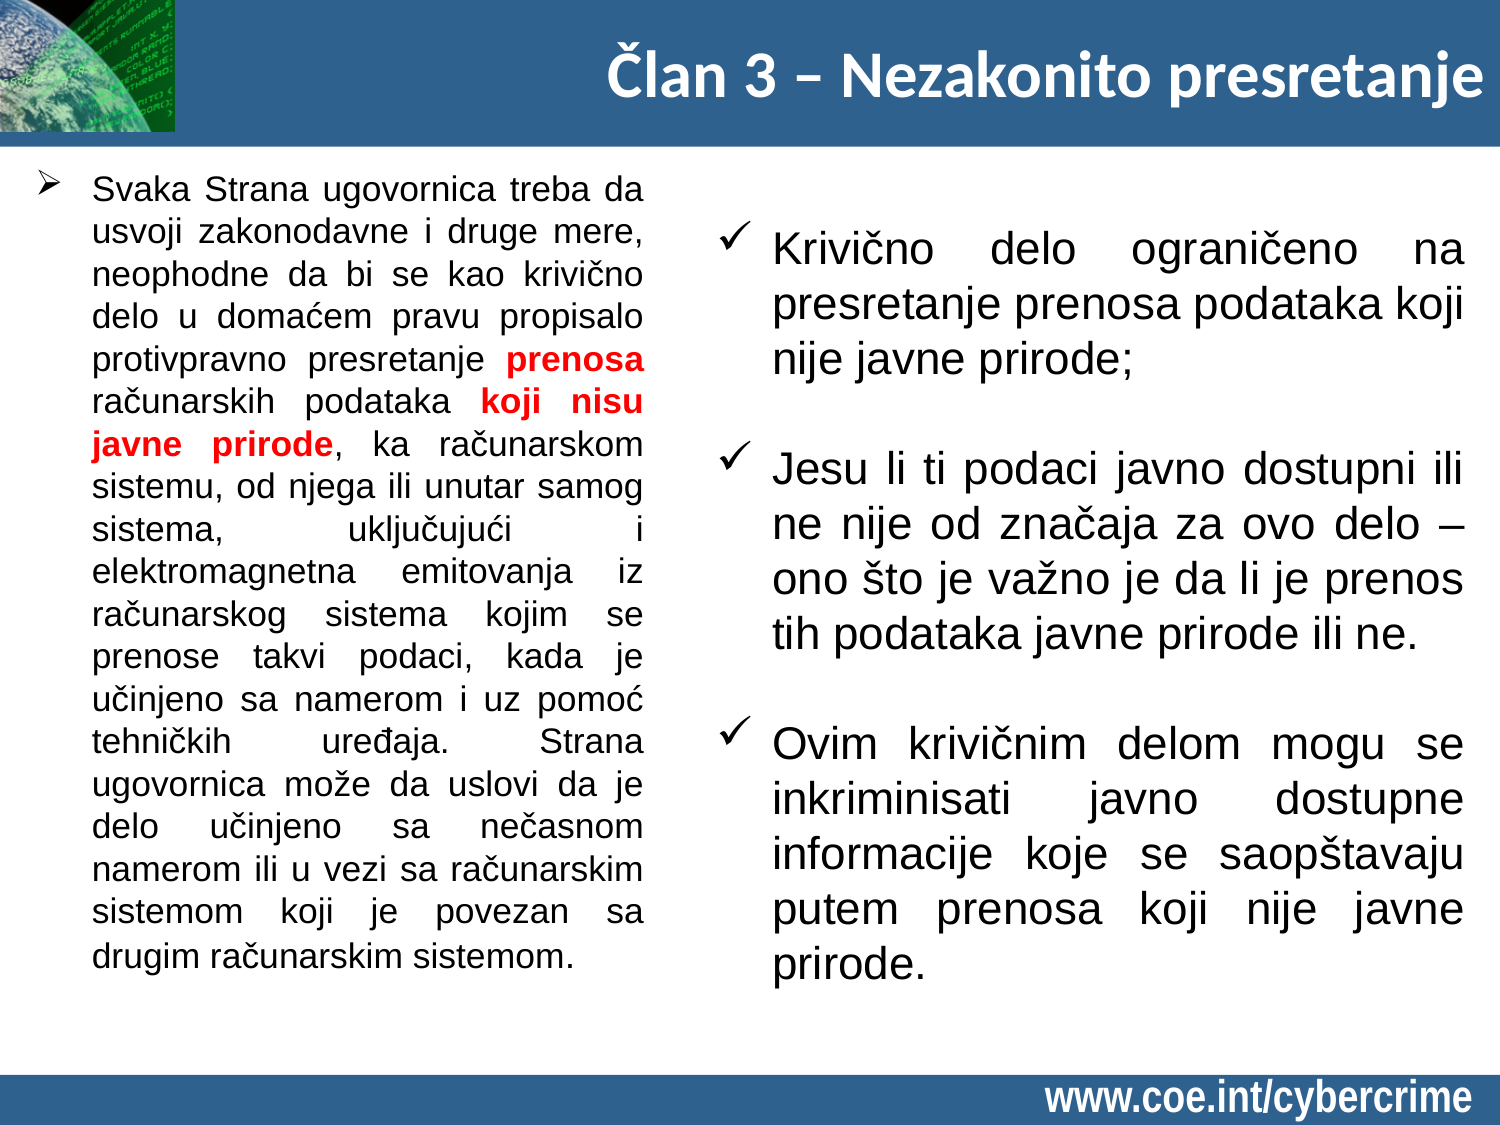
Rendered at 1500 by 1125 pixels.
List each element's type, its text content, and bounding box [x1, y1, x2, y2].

text_box Član 3 – Nezakonito presretanje [0, 0, 1500, 149]
text_box Svaka Strana ugovornica treba da usvoji zakonodavne i druge mere, neophodne da bi se kao krivično delo u domaćem pravu propisalo protivpravno presretanje prenosa računarskih podataka koji nisu javne prirode, ka računarskom sistemu, od njega ili unutar samog sistema, uključujući i elektromagnetna emitovanja iz računarskog sistema kojim se prenose takvi podaci, kada je učinjeno sa namerom i uz pomoć tehničkih uređaja. Strana ugovornica može da uslovi da je delo učinjeno sa nečasnom namerom ili u vezi sa računarskim sistemom koji je povezan sa drugim računarskim sistemom. [20, 158, 659, 984]
text_box www.coe.int/cybercrime [1030, 1059, 1500, 1125]
text_box [0, 1073, 1030, 1125]
picture [0, 0, 175, 132]
text_box Krivično delo ograničeno na presretanje prenosa podataka koji nije javne prirode; Jesu li ti podaci javno dostupni ili ne nije od značaja za ovo delo – ono što je važno je da li je prenos tih podataka javne prirode ili ne. Ovim krivičnim delom mogu se inkriminisati javno dostupne informacije koje se saopštavaju putem prenosa koji nije javne prirode. [701, 211, 1480, 996]
